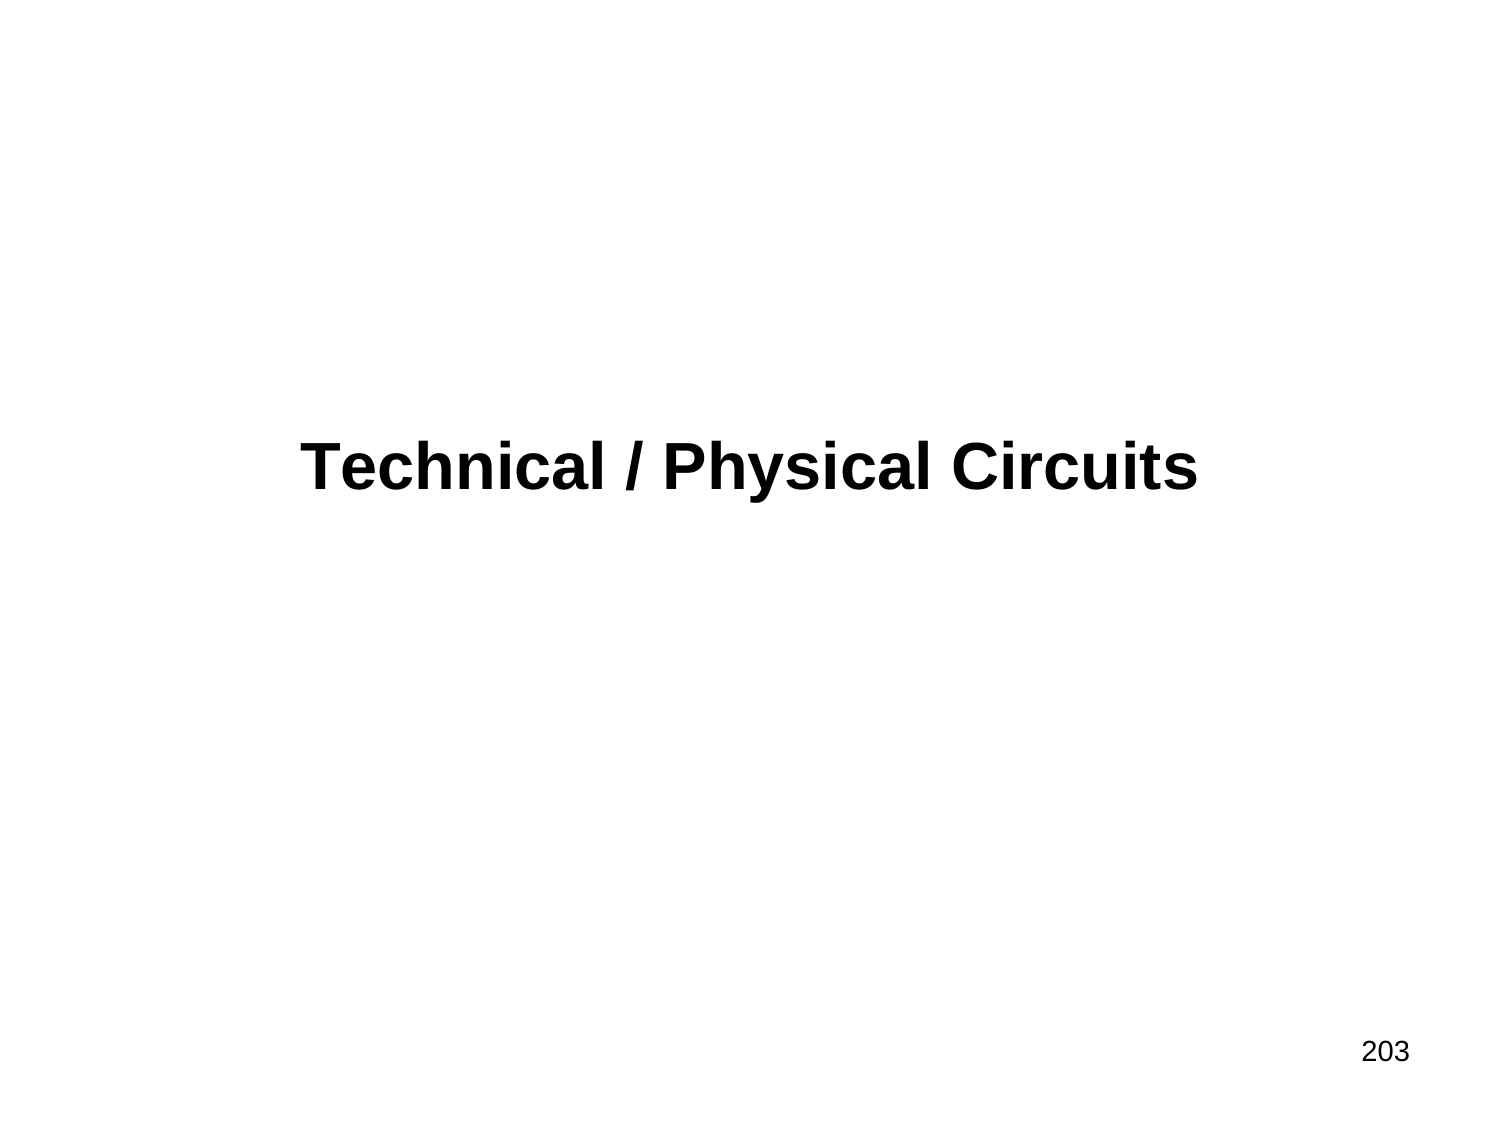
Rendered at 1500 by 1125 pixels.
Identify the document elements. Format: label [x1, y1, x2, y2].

text_box [1074, 1024, 1425, 1103]
subtitle [125, 172, 1375, 941]
